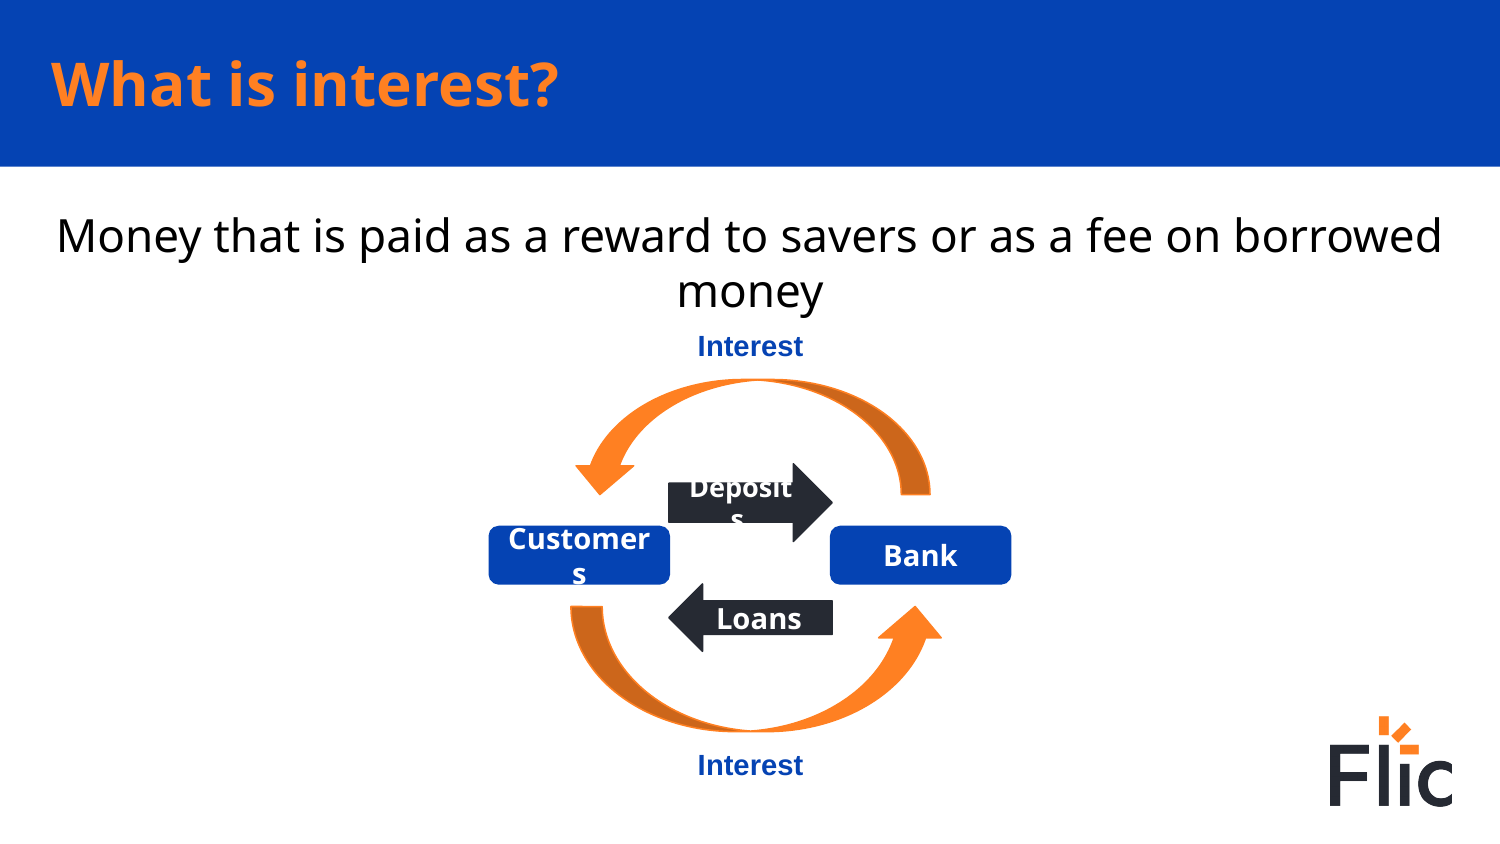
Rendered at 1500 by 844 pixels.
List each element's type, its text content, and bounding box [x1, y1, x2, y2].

picture [1330, 716, 1452, 807]
text_box Money that is paid as a reward to savers or as a fee on borrowed money [0, 191, 1500, 332]
title What is interest? [36, 40, 1305, 125]
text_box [488, 311, 1011, 798]
